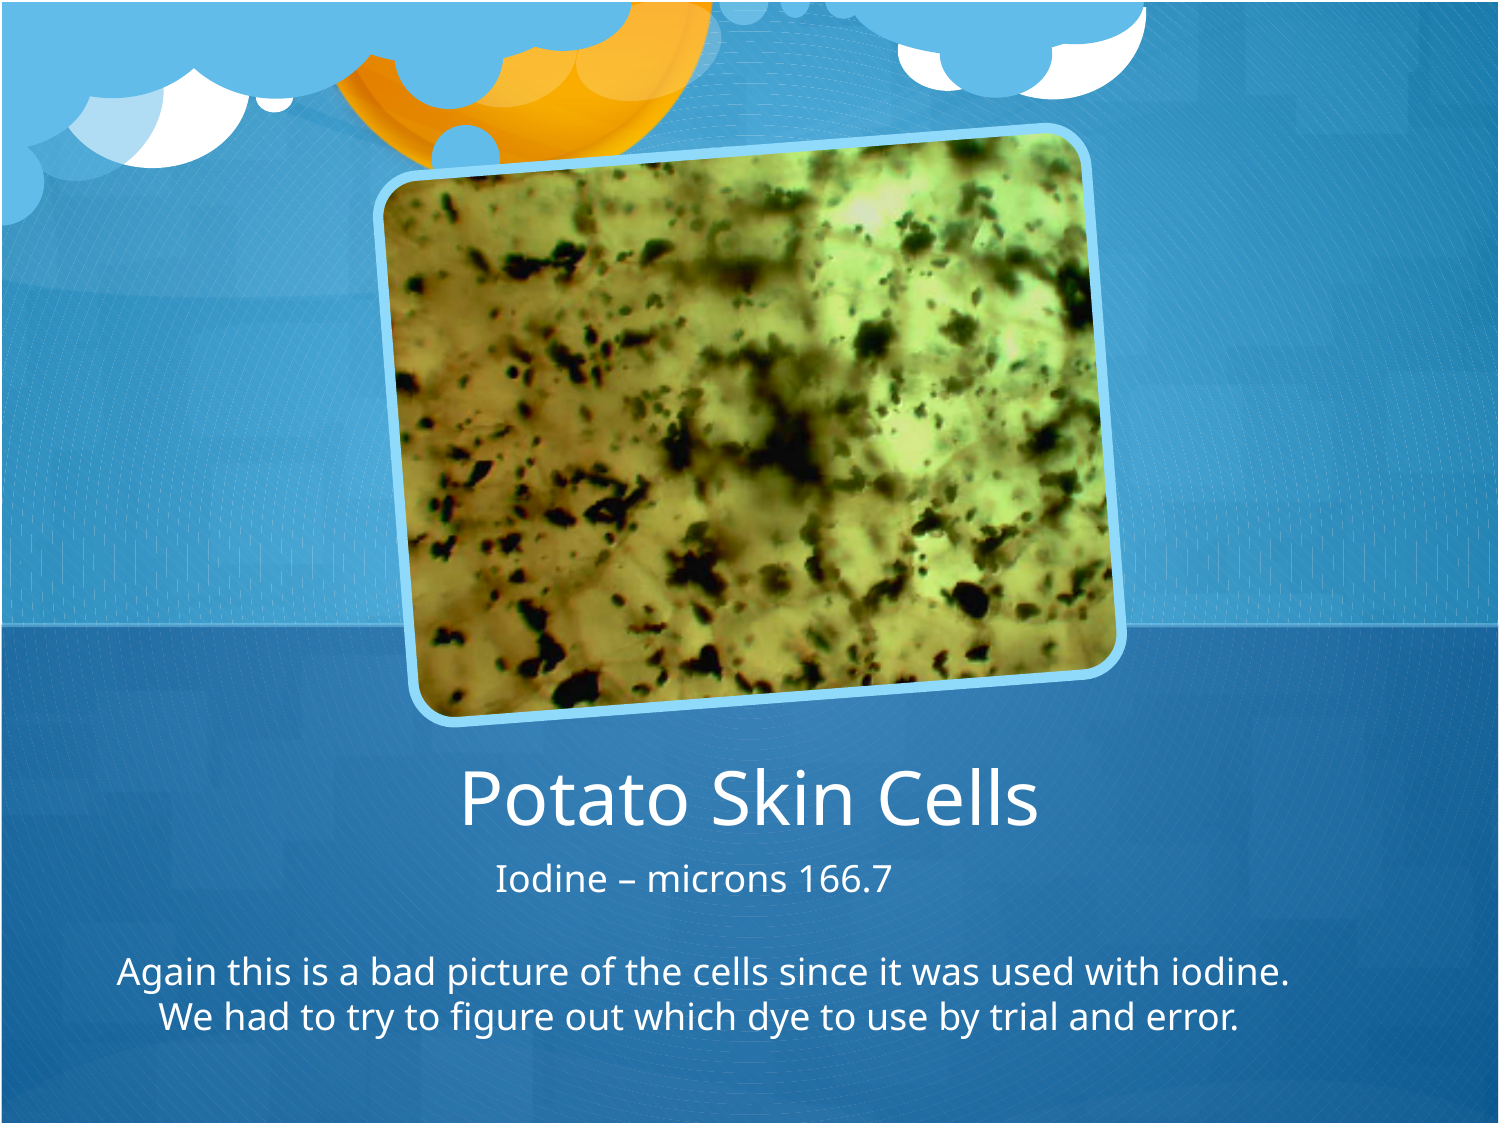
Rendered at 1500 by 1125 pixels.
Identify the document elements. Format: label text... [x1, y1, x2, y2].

picture [2, 2, 1498, 1123]
list Iodine – microns 166.7 Again this is a bad picture of the cells since it was used with iodine. We had to try to figure out which dye to use by trial and error. [71, 847, 1338, 1059]
title Potato Skin Cells [116, 729, 1383, 848]
